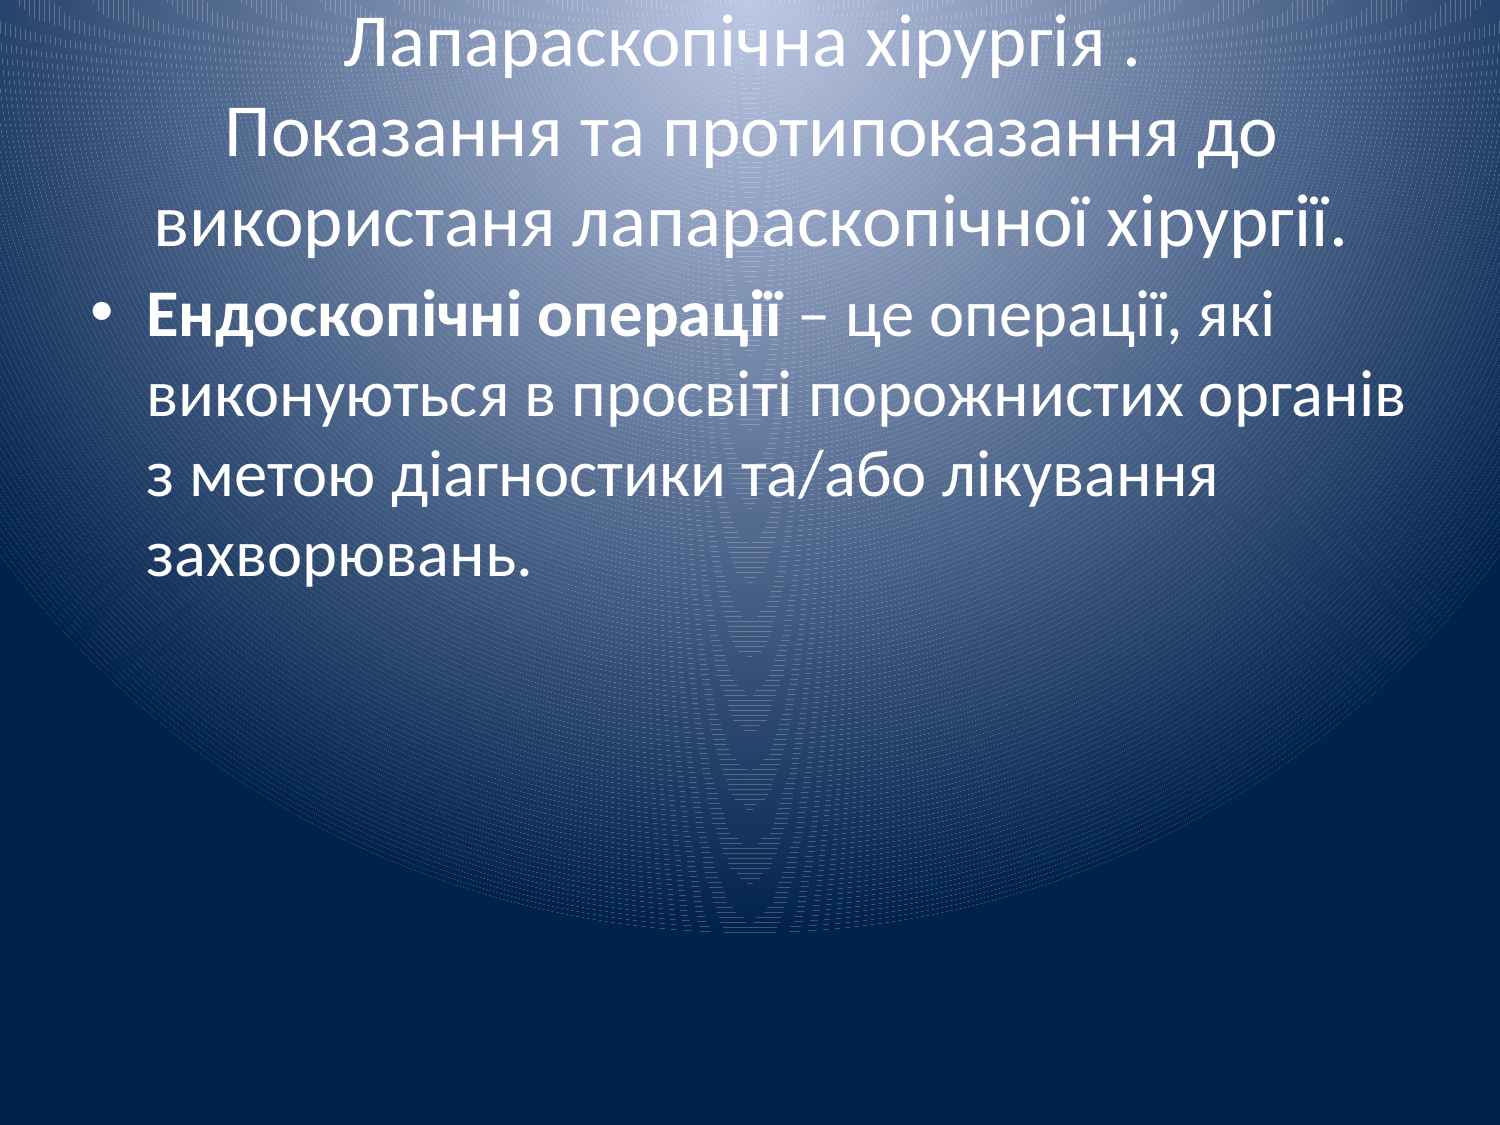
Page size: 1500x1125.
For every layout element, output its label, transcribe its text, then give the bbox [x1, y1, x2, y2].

title Лапараскопічна хірургія . Показання та протипоказання до використаня лапараскопічної хірургії. [76, 78, 1427, 266]
list Ендоскопічні операції – це операції, які виконуються в просвіті порожнистих органів з метою діагностики та/або лікування захворювань. [75, 262, 1425, 1005]
